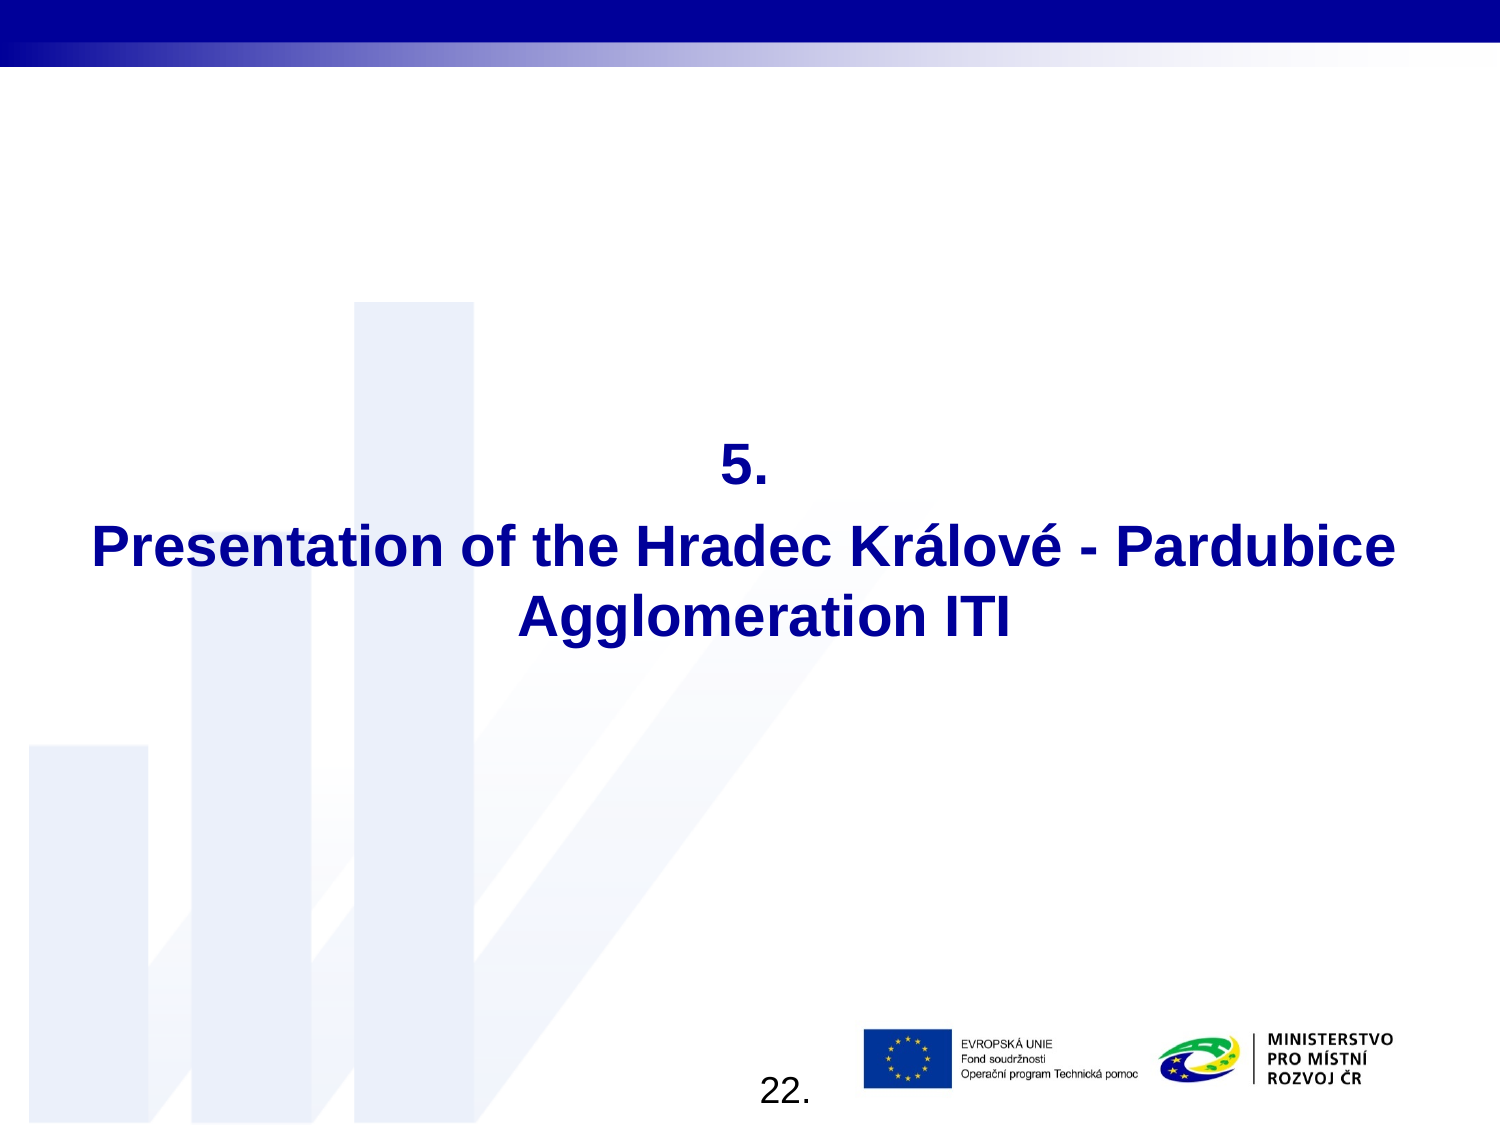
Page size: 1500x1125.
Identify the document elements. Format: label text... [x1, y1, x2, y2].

picture [29, 302, 1412, 1125]
text_box 22. [744, 1059, 828, 1119]
list 5. Presentation of the Hradec Králové - Pardubice Agglomeration ITI [64, 255, 1425, 1012]
